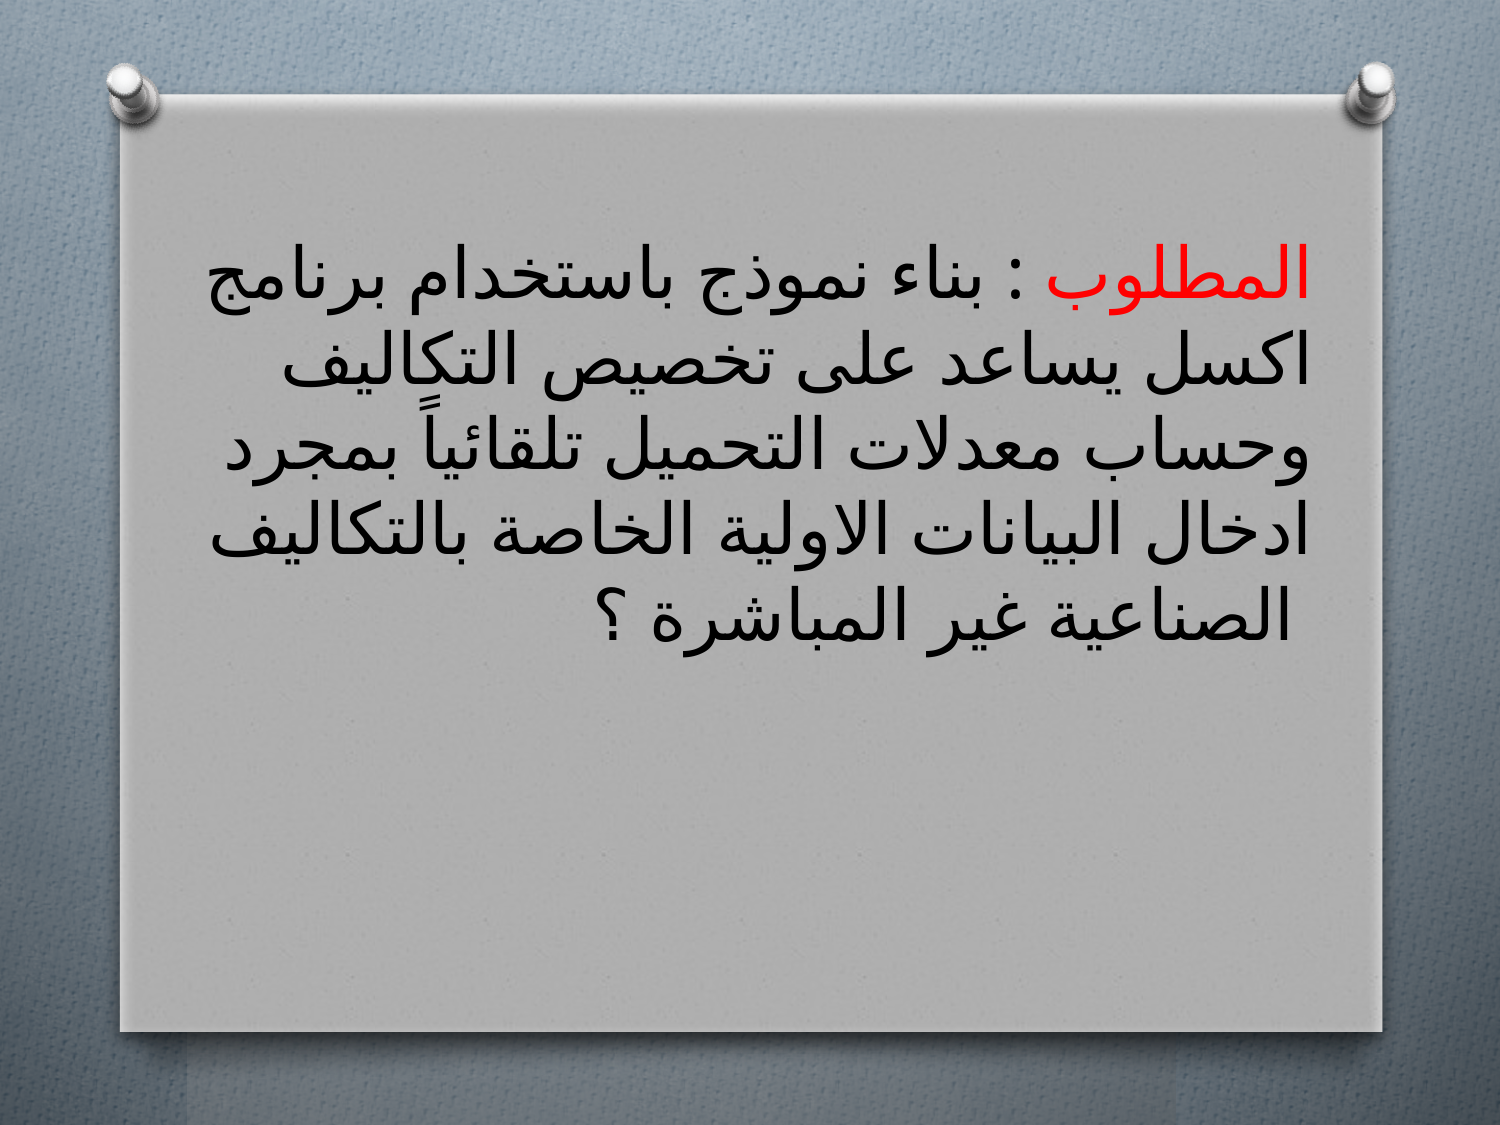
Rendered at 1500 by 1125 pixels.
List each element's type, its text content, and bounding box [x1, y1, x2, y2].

list المطلوب : بناء نموذج باستخدام برنامج اكسل يساعد على تخصيص التكاليف وحساب معدلات التحميل تلقائياً بمجرد ادخال البيانات الاولية الخاصة بالتكاليف الصناعية غير المباشرة ؟ [159, 219, 1329, 669]
picture [75, 29, 198, 153]
picture [1317, 35, 1439, 156]
